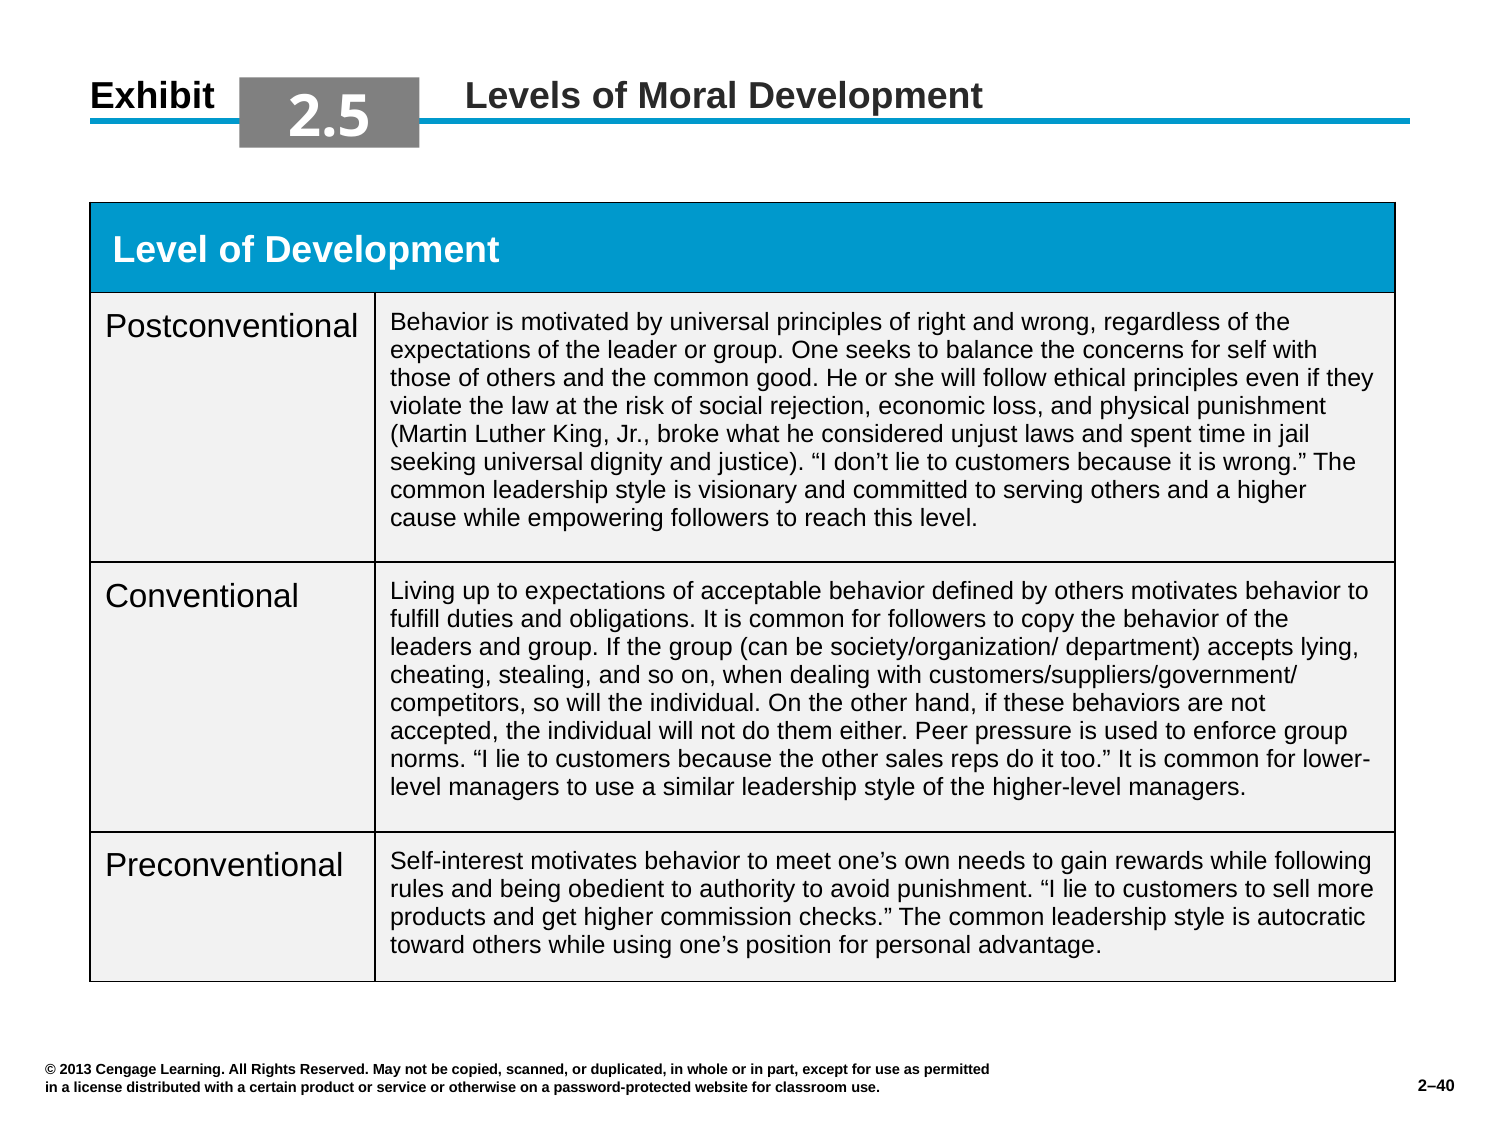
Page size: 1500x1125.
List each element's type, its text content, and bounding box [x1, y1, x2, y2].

table_cell Preconventional [91, 833, 374, 981]
table_cell Behavior is motivated by universal principles of right and wrong, regardless of the expectations of the leader or group. One seeks to balance the concerns for self with those of others and the common good. He or she will follow ethical principles even if they violate the law at the risk of social rejection, economic loss, and physical punishment (Martin Luther King, Jr., broke what he considered unjust laws and spent time in jail seeking universal dignity and justice). “I don’t lie to customers because it is wrong.” The common leadership style is visionary and committed to serving others and a higher cause while empowering followers to reach this level. [376, 293, 1394, 561]
table_cell Conventional [91, 563, 374, 831]
text_box 2.5 [239, 129, 420, 148]
table_cell Postconventional [91, 293, 374, 561]
text_box Exhibit [74, 63, 240, 124]
table_cell Self-interest motivates behavior to meet one’s own needs to gain rewards while following rules and being obedient to authority to avoid punishment. “I lie to customers to sell more products and get higher commission checks.” The common leadership style is autocratic toward others while using one’s position for personal advantage. [376, 833, 1394, 981]
table_header Level of Development [91, 203, 1394, 292]
text_box 2.5 [240, 77, 420, 120]
text_box Levels of Moral Development [449, 63, 1395, 120]
slide_number 2–40 [1092, 1042, 1455, 1103]
table_cell Living up to expectations of acceptable behavior defined by others motivates behavior to fulfill duties and obligations. It is common for followers to copy the behavior of the leaders and group. If the group (can be society/organization/ department) accepts lying, cheating, stealing, and so on, when dealing with customers/suppliers/government/ competitors, so will the individual. On the other hand, if these behaviors are not accepted, the individual will not do them either. Peer pressure is used to enforce group norms. “I lie to customers because the other sales reps do it too.” It is common for lower-level managers to use a similar leadership style of the higher-level managers. [376, 563, 1394, 831]
footer © 2013 Cengage Learning. All Rights Reserved. May not be copied, scanned, or duplicated, in whole or in part, except for use as permitted in a license distributed with a certain product or service or otherwise on a password-protected website for classroom use. [45, 1042, 1005, 1103]
